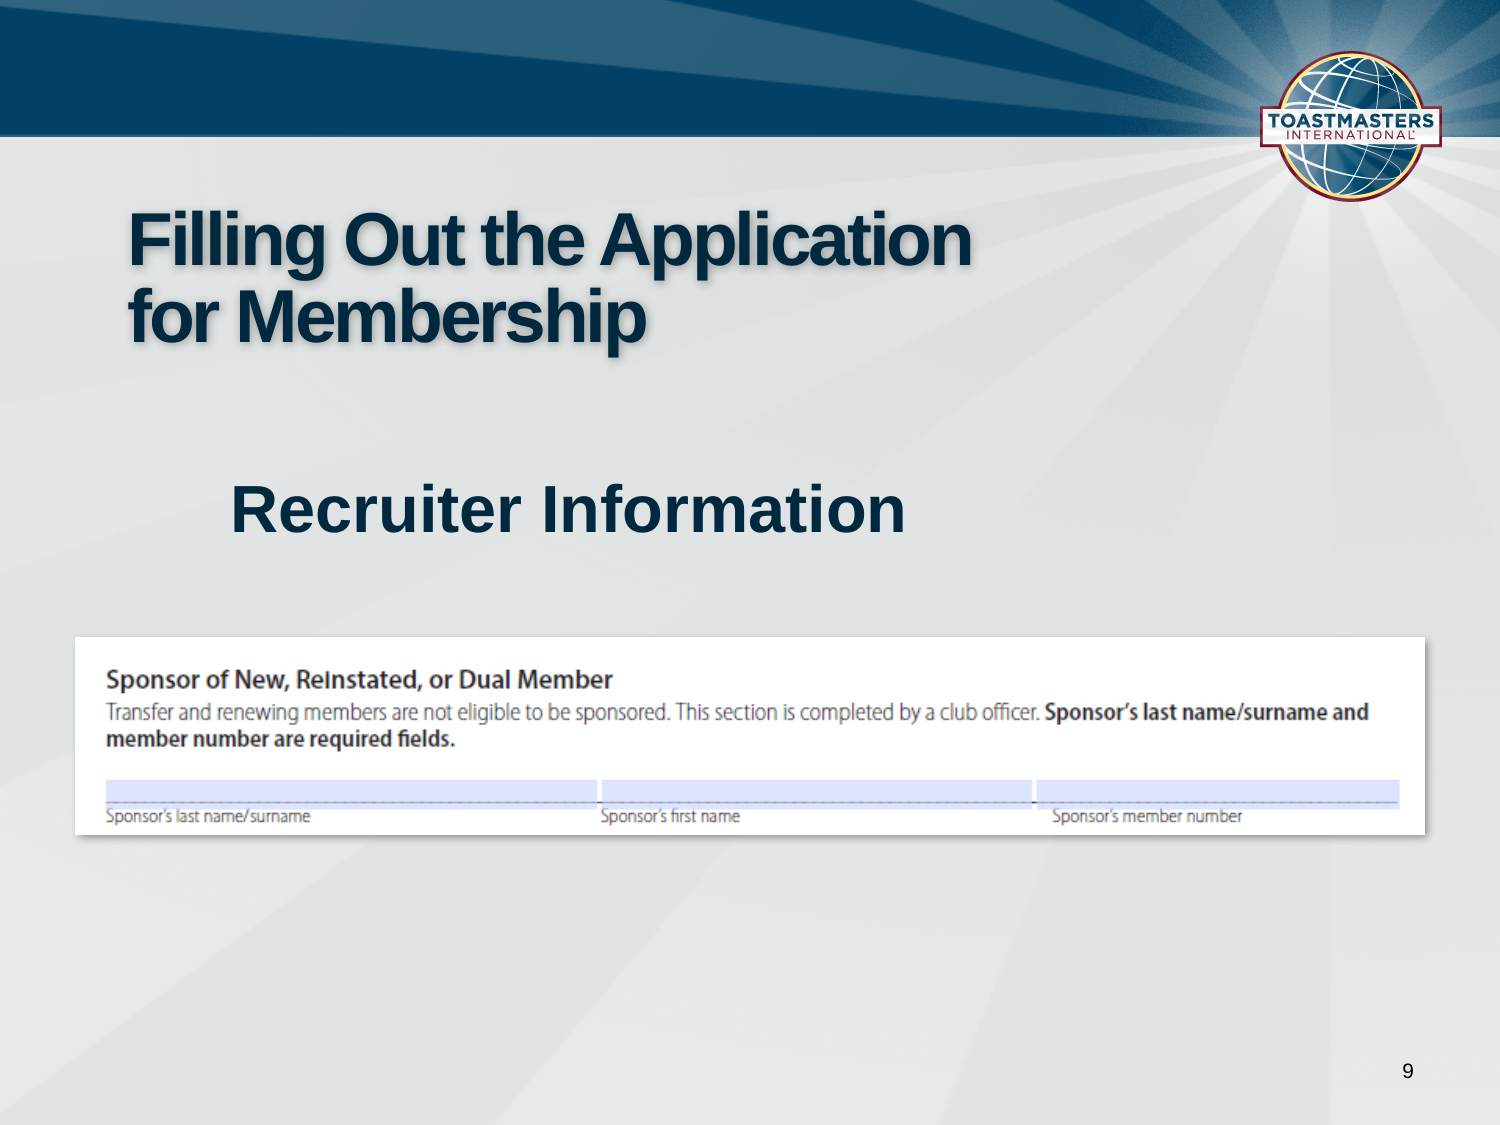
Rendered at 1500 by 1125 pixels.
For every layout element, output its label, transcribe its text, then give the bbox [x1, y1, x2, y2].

text_box Recruiter Information [215, 470, 924, 554]
picture [0, 0, 1500, 1125]
text_box 9 [1387, 1050, 1428, 1090]
title Filling Out the Application for Membership [112, 187, 1288, 376]
